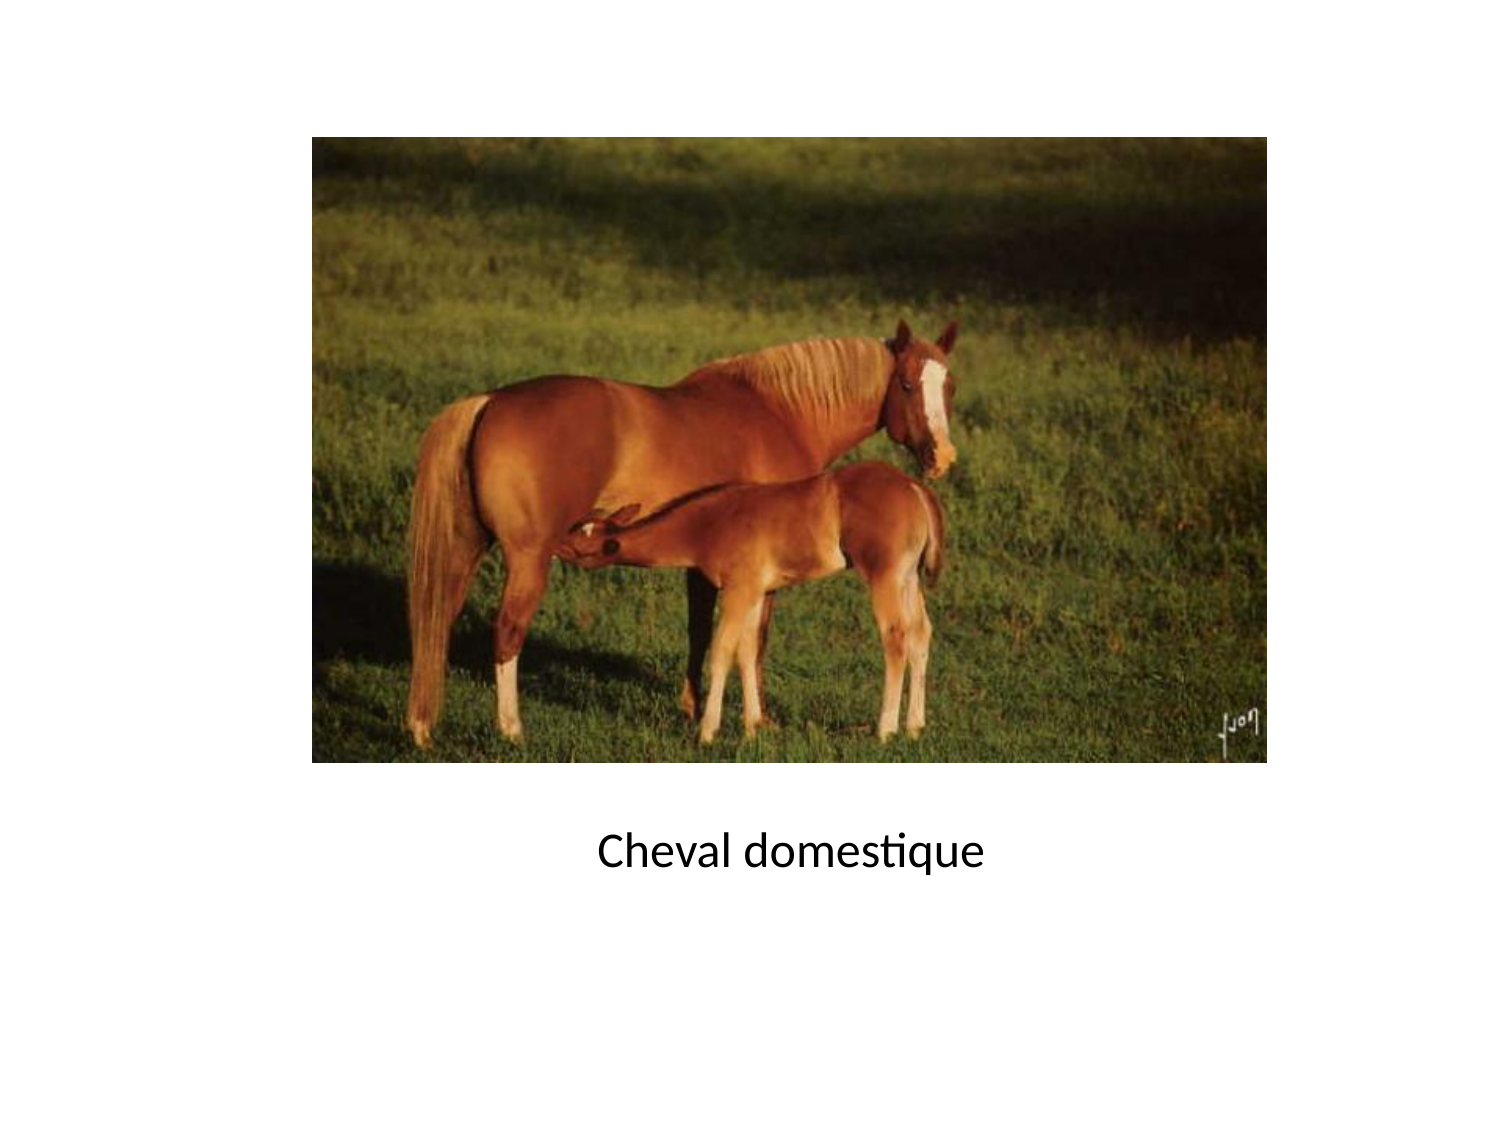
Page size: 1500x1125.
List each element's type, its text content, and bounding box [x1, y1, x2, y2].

picture [312, 136, 1267, 763]
text_box Cheval domestique [312, 810, 1270, 886]
